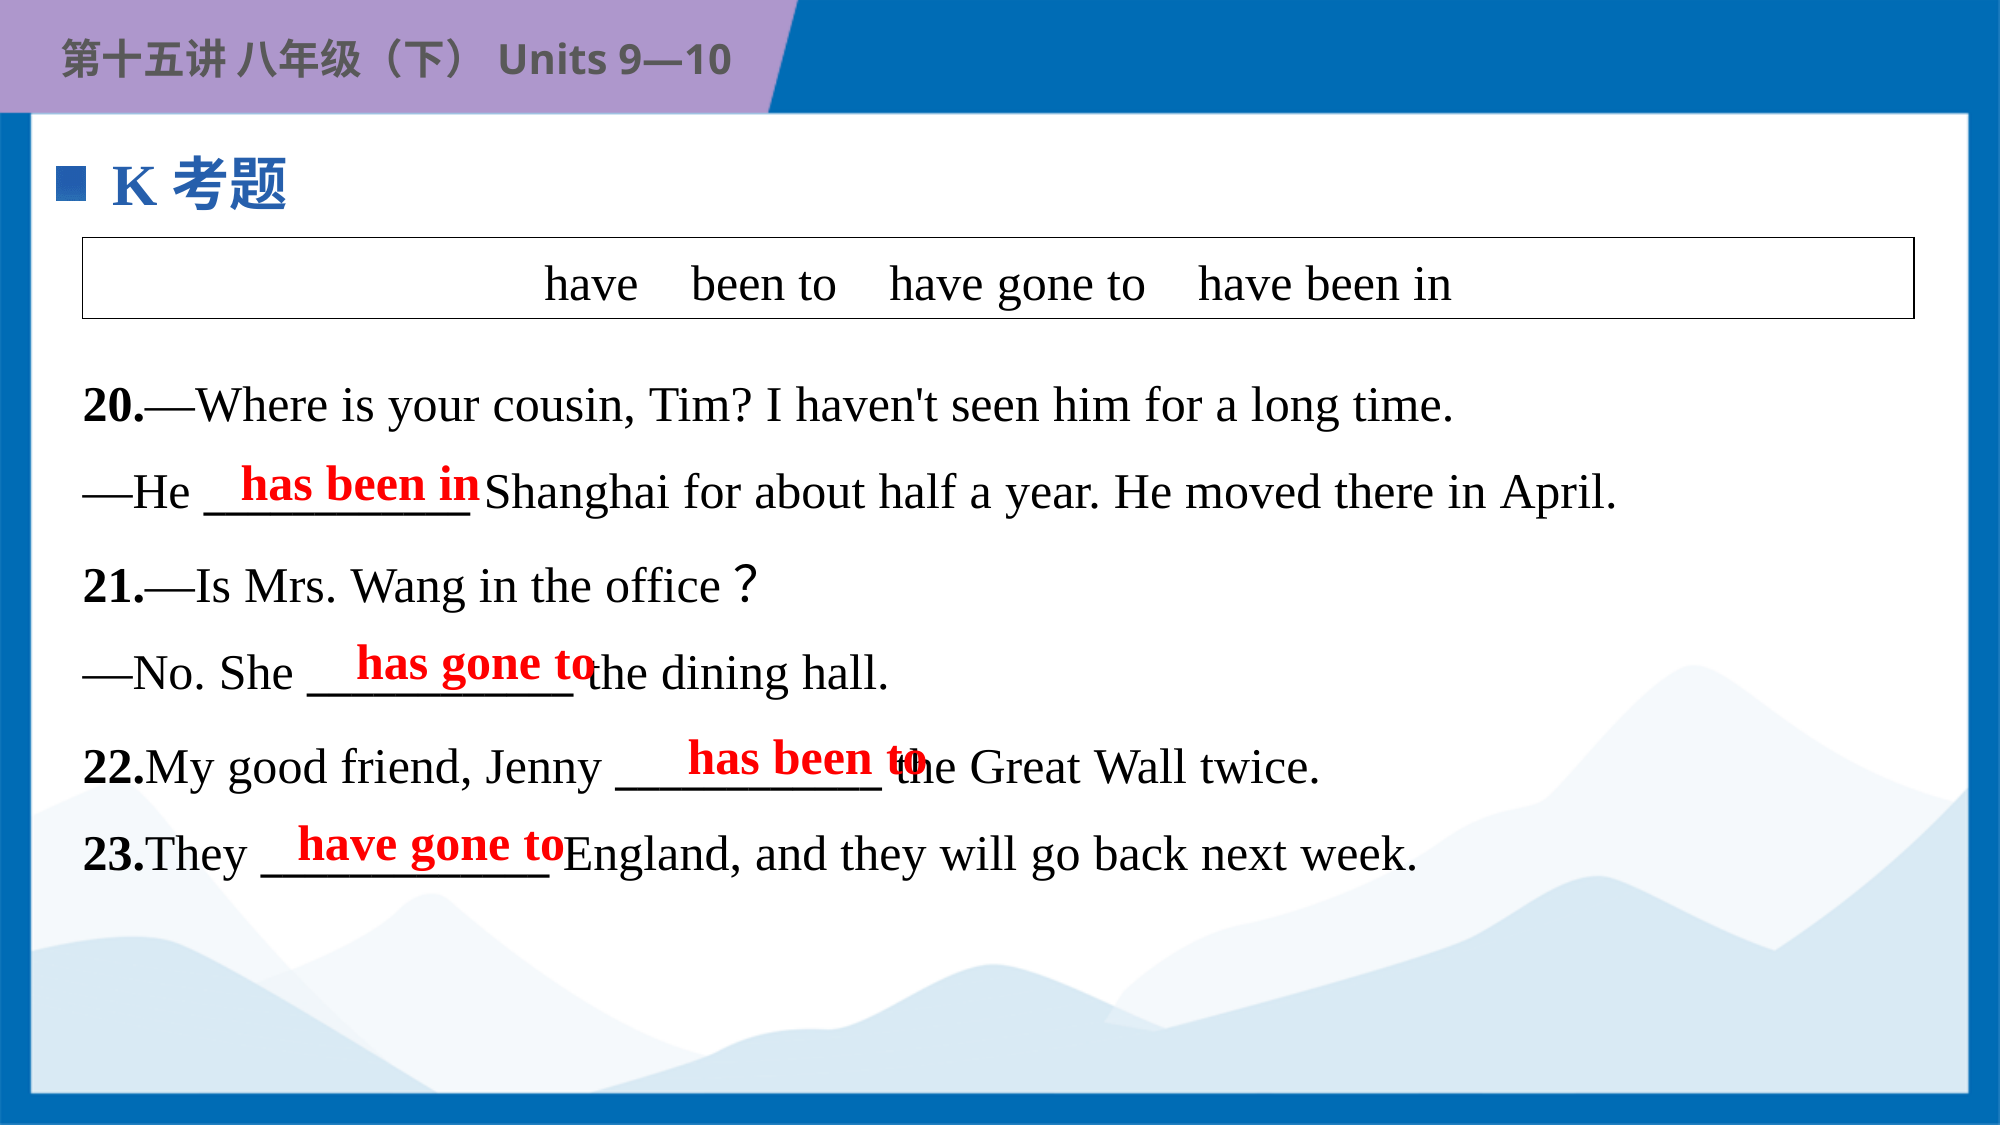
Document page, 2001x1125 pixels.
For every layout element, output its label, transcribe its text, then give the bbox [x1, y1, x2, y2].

text_box 21.—Is Mrs. Wang in the office？ —No. She ____________ the dining hall. [82, 520, 1917, 690]
text_box 20.—Where is your cousin, Tim? I haven't seen him for a long time. —He ____________ Shanghai for about half a year. He moved there in April. [82, 339, 1917, 510]
text_box has gone to [325, 601, 627, 680]
text_box has been to [657, 696, 959, 775]
text_box K考题 [112, 146, 1917, 217]
text_box 22.My good friend, Jenny ____________ the Great Wall twice. 23.They _____________ England, and they will go back next week. [82, 701, 1917, 872]
text_box have gone to [266, 782, 596, 861]
picture [0, 0, 2000, 1125]
text_box has been in [210, 423, 511, 501]
table_header have been to have gone to have been in [83, 238, 1913, 318]
